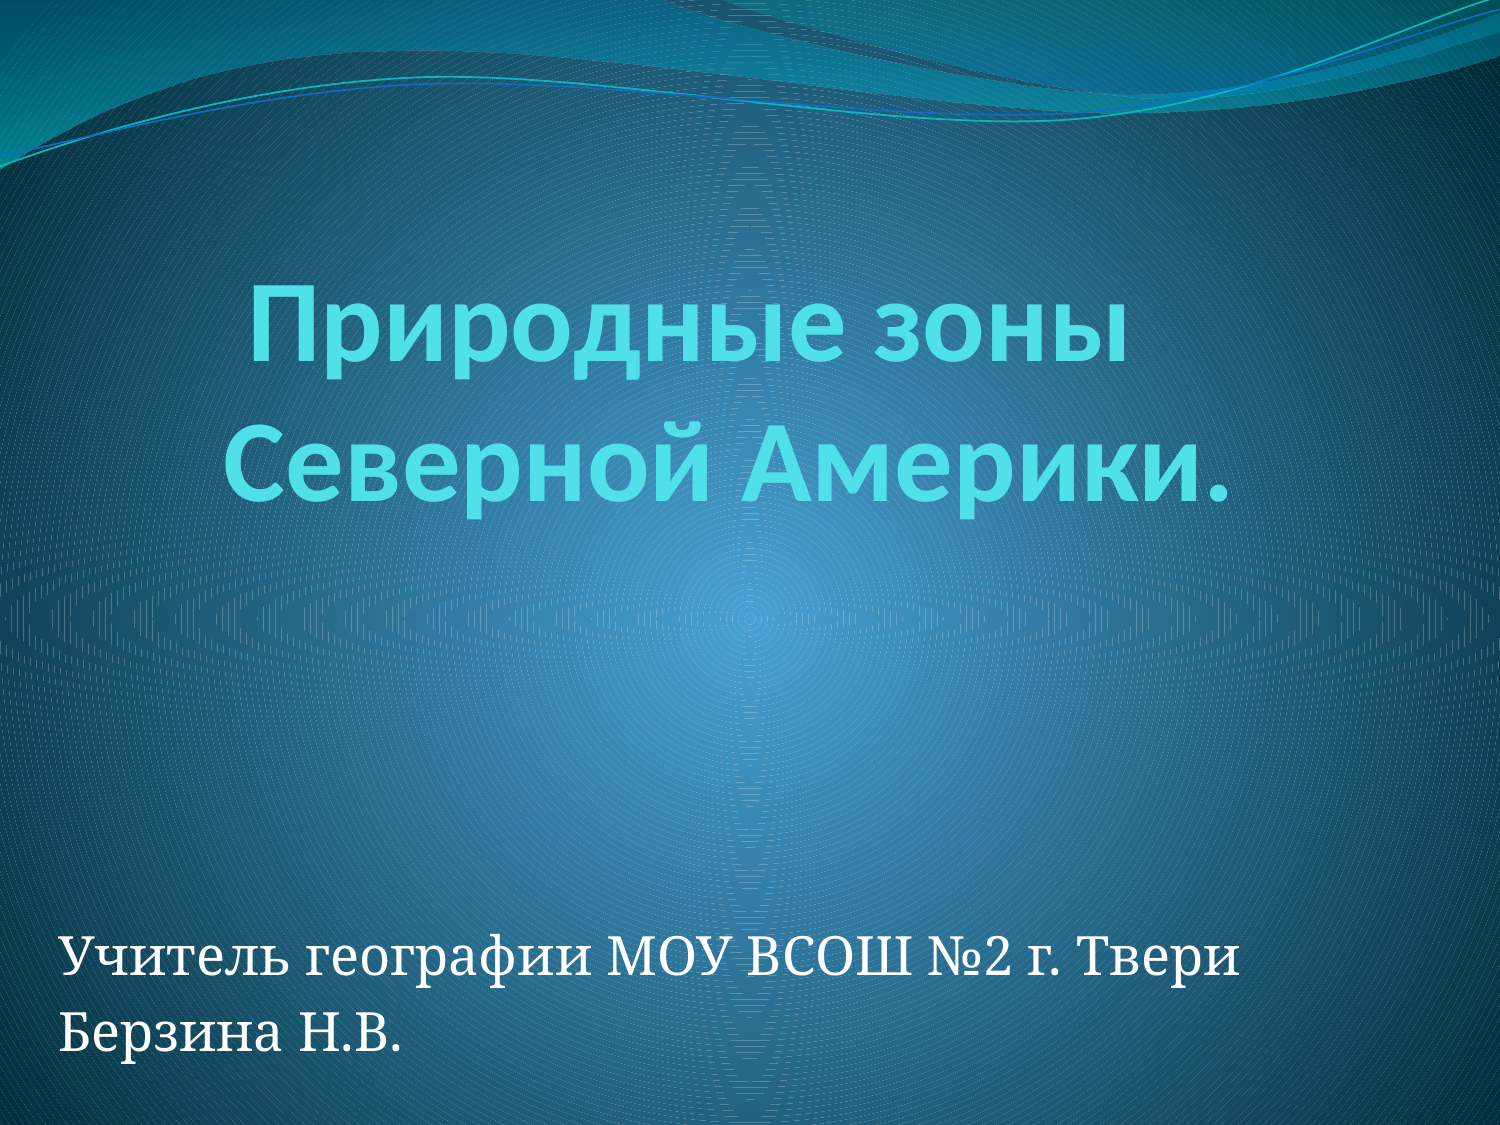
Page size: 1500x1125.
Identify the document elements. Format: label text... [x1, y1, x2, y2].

subtitle Учитель географии МОУ ВСОШ №2 г. Твери Берзина Н.В. [58, 914, 1430, 1073]
title Природные зоны Северной Америки. [87, 224, 1376, 525]
